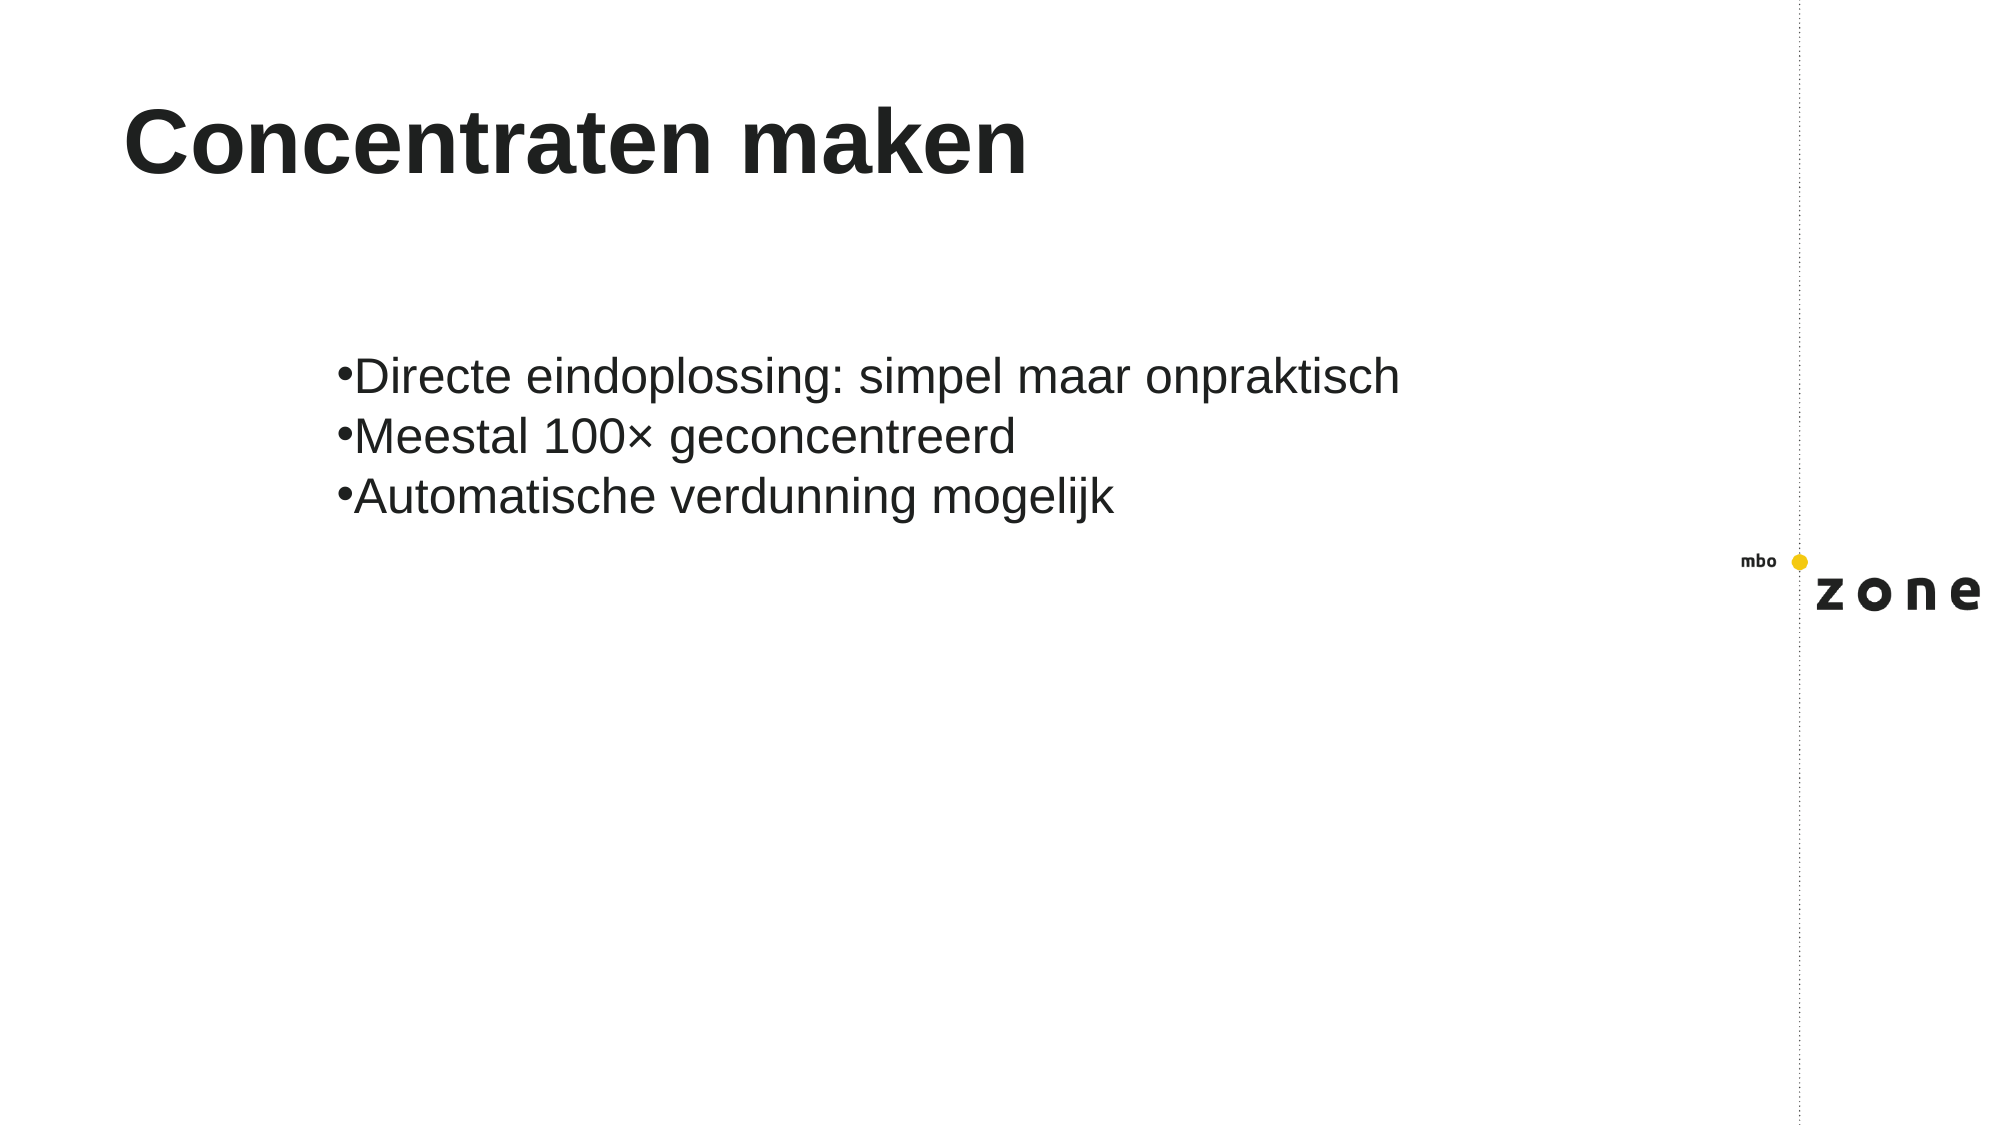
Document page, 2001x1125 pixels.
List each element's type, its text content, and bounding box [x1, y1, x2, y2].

title Concentraten maken [124, 94, 1607, 272]
list Directe eindoplossing: simpel maar onpraktisch Meestal 100× geconcentreerd Automatische verdunning mogelijk [336, 283, 1607, 998]
picture [1596, 0, 2001, 1125]
